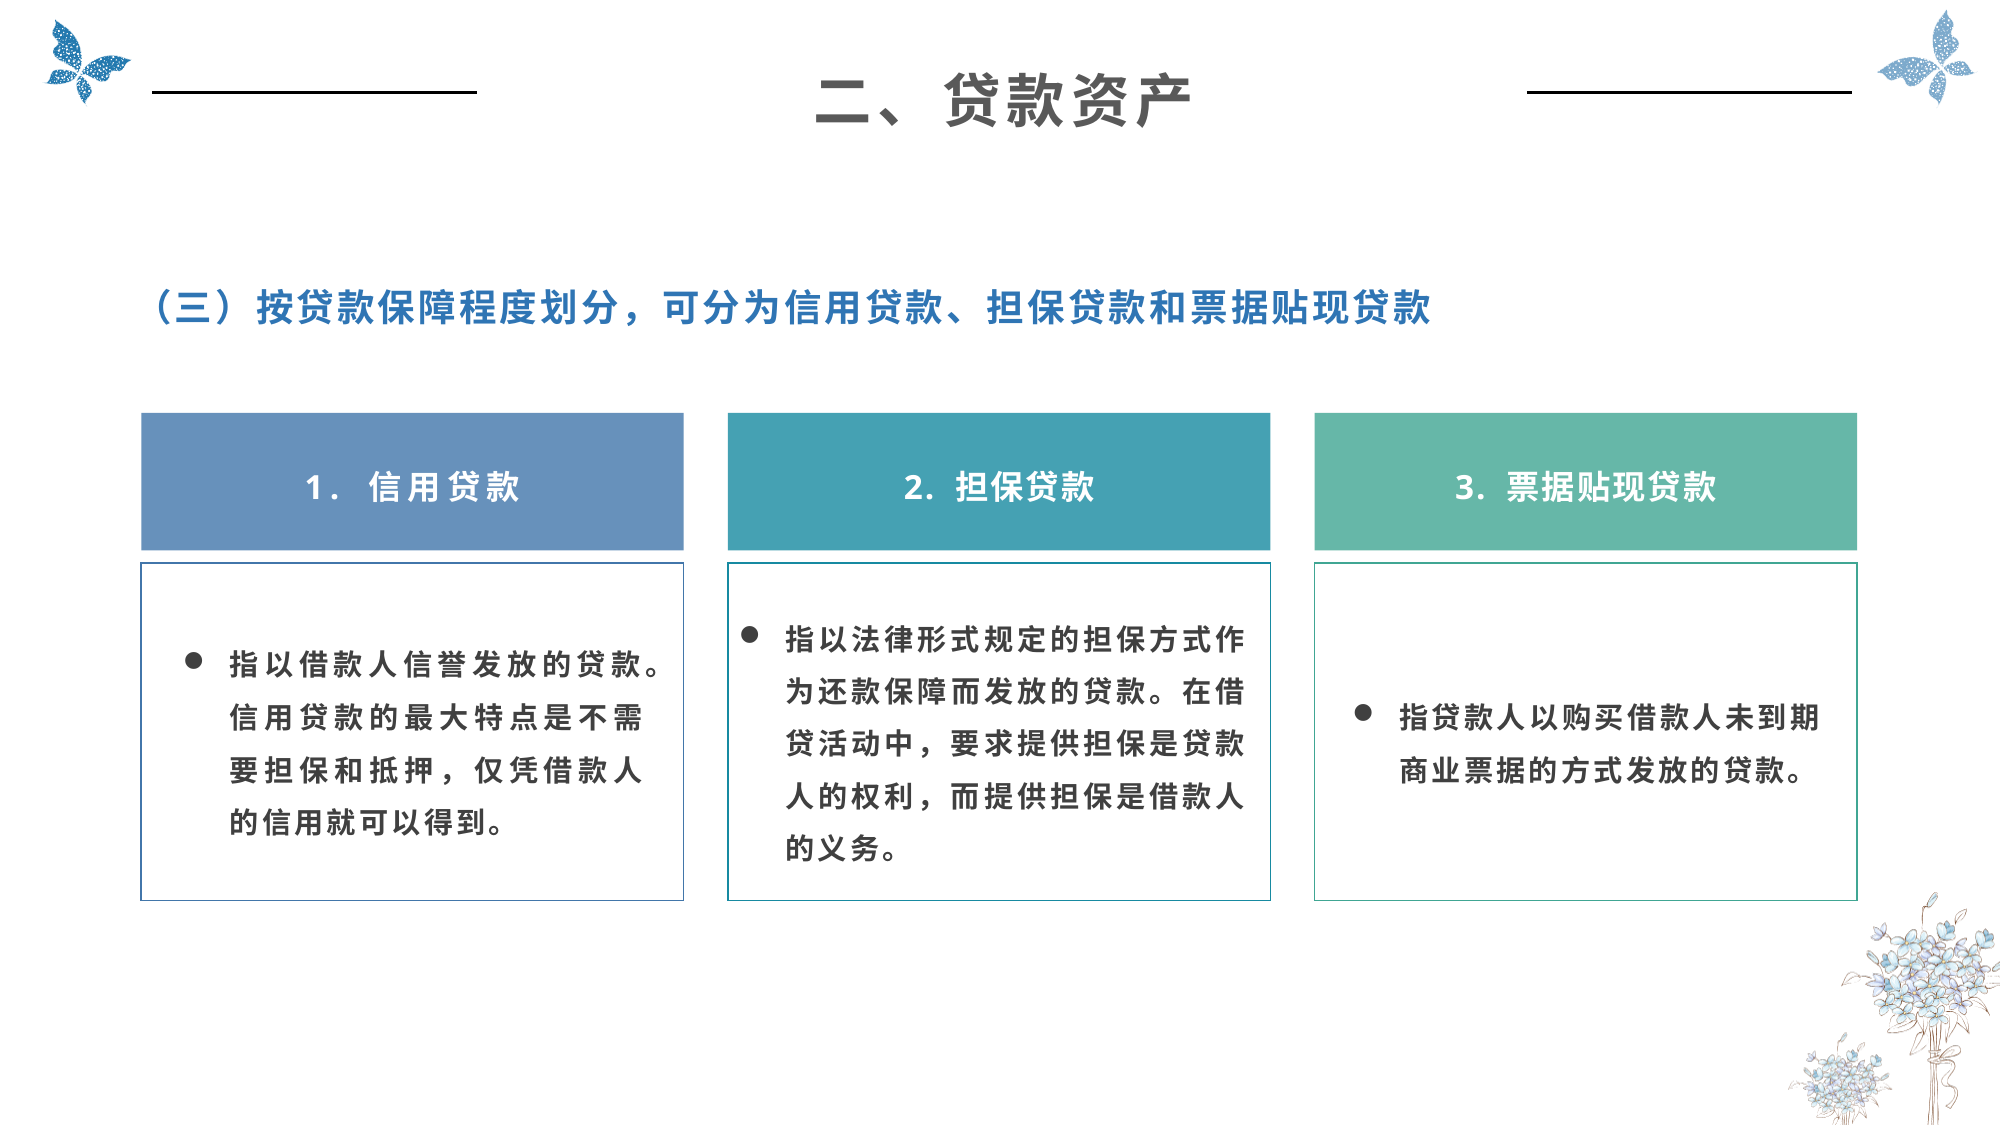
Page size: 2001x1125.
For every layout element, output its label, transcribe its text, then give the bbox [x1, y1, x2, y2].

picture [1788, 892, 2000, 1125]
text_box [140, 562, 685, 901]
text_box [727, 530, 1271, 551]
text_box [1314, 562, 1858, 901]
text_box 1. 信用贷款 [141, 433, 684, 530]
text_box 指贷款人以购买借款人未到期商业票据的方式发放的贷款。 [1337, 565, 1838, 904]
text_box [1314, 530, 1858, 551]
text_box [727, 412, 1271, 433]
text_box 指以借款人信誉发放的贷款。信用贷款的最大特点是不需要担保和抵押，仅凭借款人的信用就可以得到。 [168, 565, 661, 904]
text_box [727, 562, 1271, 901]
text_box 2. 担保贷款 [727, 433, 1271, 530]
text_box [1314, 412, 1858, 433]
text_box （三）按贷款保障程度划分，可分为信用贷款、担保贷款和票据贴现贷款 [122, 255, 1876, 335]
text_box [140, 412, 685, 551]
text_box 3. 票据贴现贷款 [1314, 433, 1858, 530]
text_box 指以法律形式规定的担保方式作为还款保障而发放的贷款。在借贷活动中，要求提供担保是贷款人的权利，而提供担保是借款人的义务。 [723, 565, 1263, 904]
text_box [151, 55, 1852, 142]
